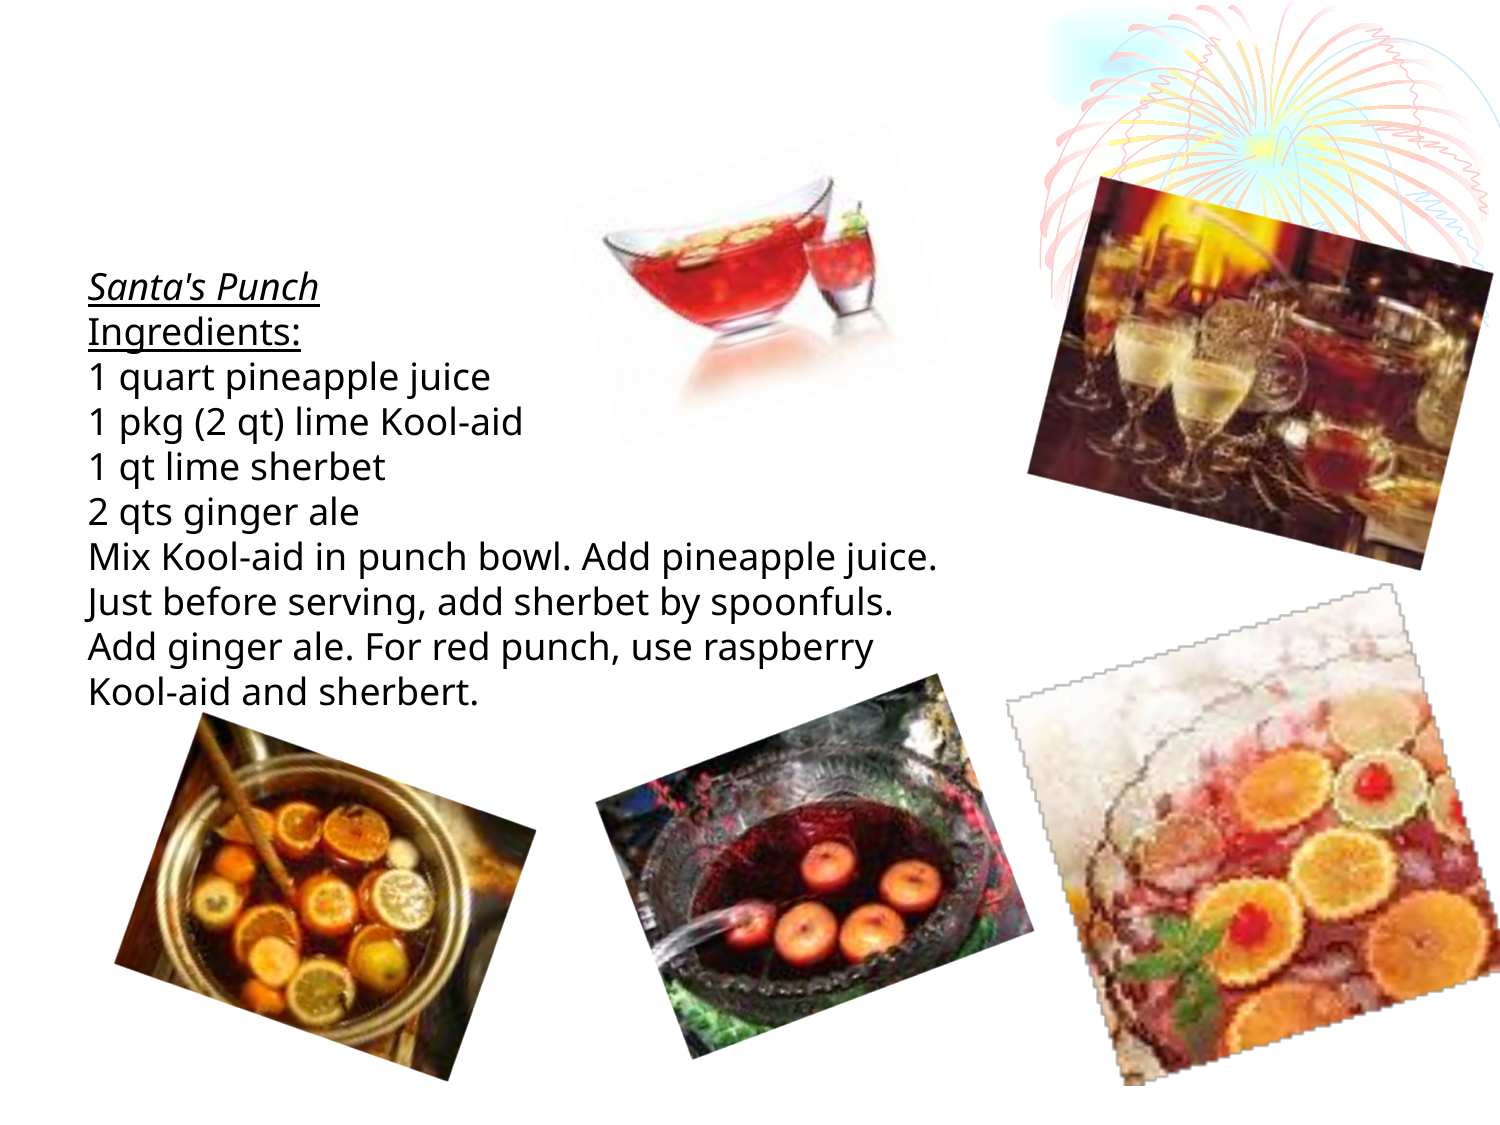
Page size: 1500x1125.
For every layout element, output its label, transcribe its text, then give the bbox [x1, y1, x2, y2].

picture [1006, 586, 1500, 1086]
picture [561, 123, 952, 445]
picture [115, 713, 535, 1080]
picture [1028, 177, 1493, 570]
text_box Santa's Punch Ingredients: 1 quart pineapple juice 1 pkg (2 qt) lime Kool-aid 1 qt lime sherbet 2 qts ginger ale Mix Kool-aid in punch bowl. Add pineapple juice. Just before serving, add sherbet by spoonfuls. Add ginger ale. For red punch, use raspberry Kool-aid and sherbert. [72, 255, 964, 721]
picture [597, 674, 1033, 1059]
